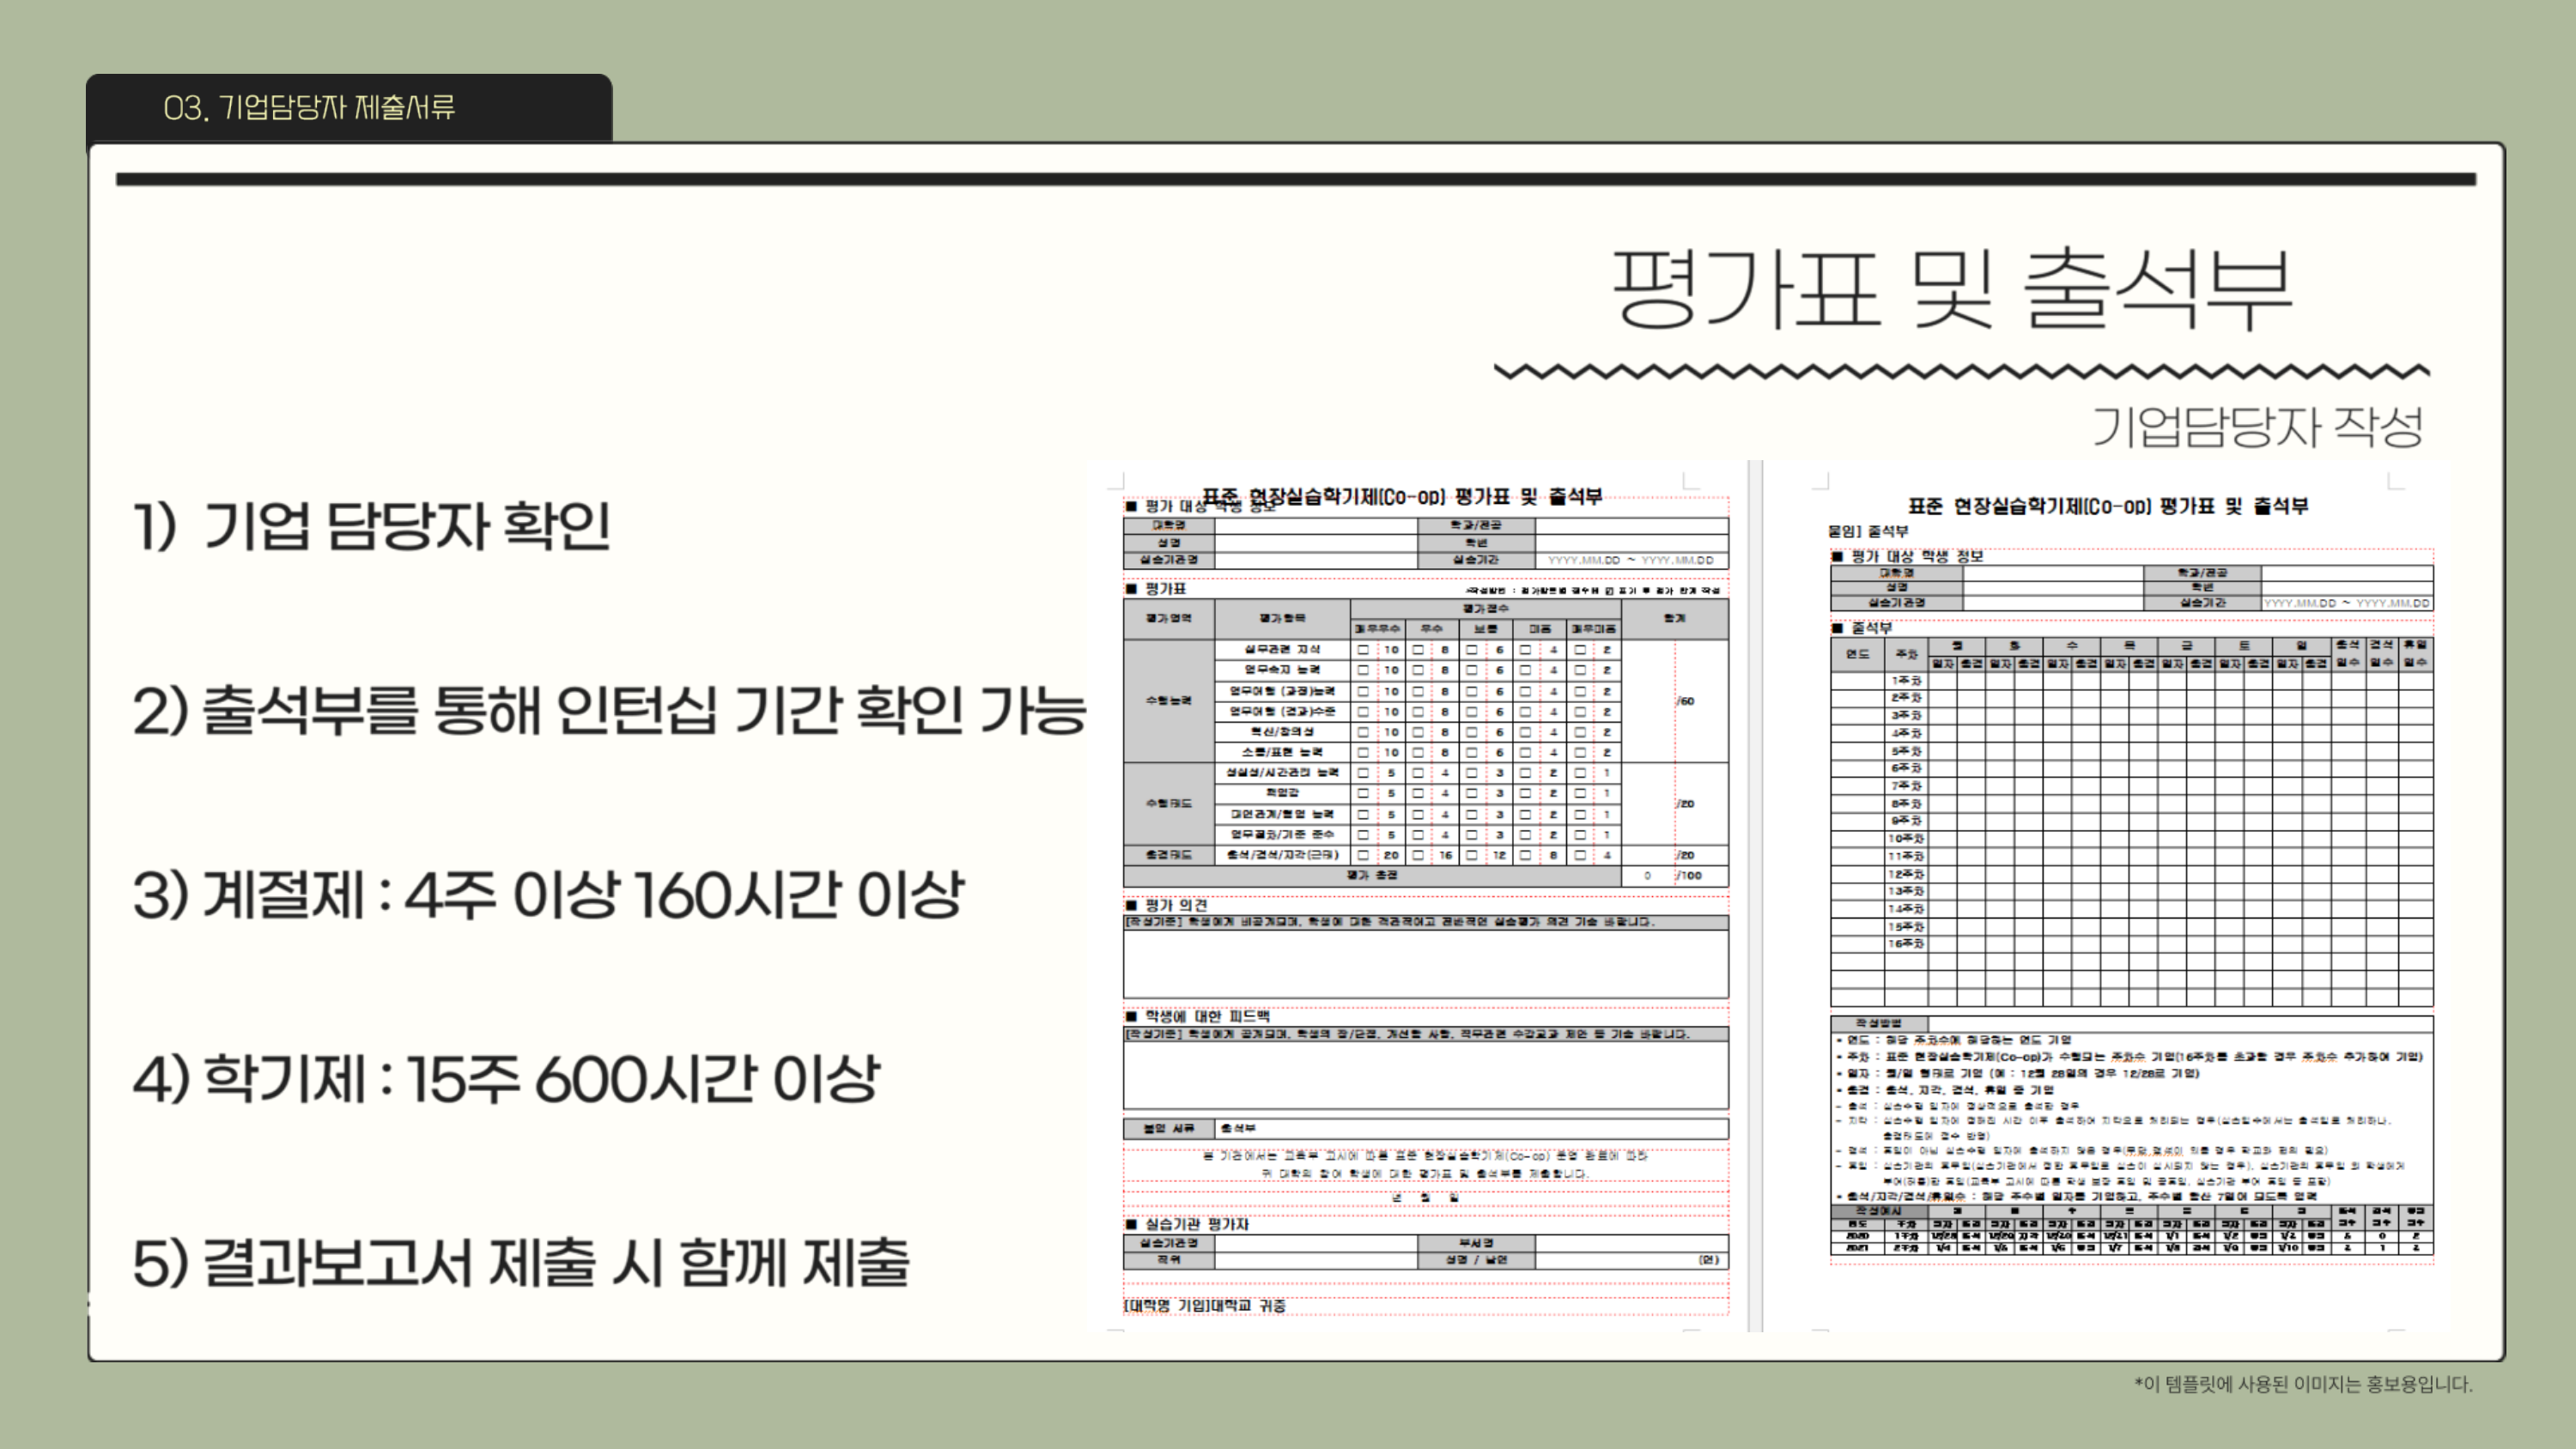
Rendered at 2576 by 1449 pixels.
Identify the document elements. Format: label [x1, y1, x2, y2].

text_box [1087, 460, 2451, 1332]
text_box [684, 1325, 1907, 1449]
text_box [123, 221, 2451, 1316]
text_box [85, 74, 613, 163]
picture [89, 142, 684, 1362]
text_box [684, 0, 1907, 218]
picture [156, 82, 483, 157]
picture [1771, 142, 2576, 1416]
